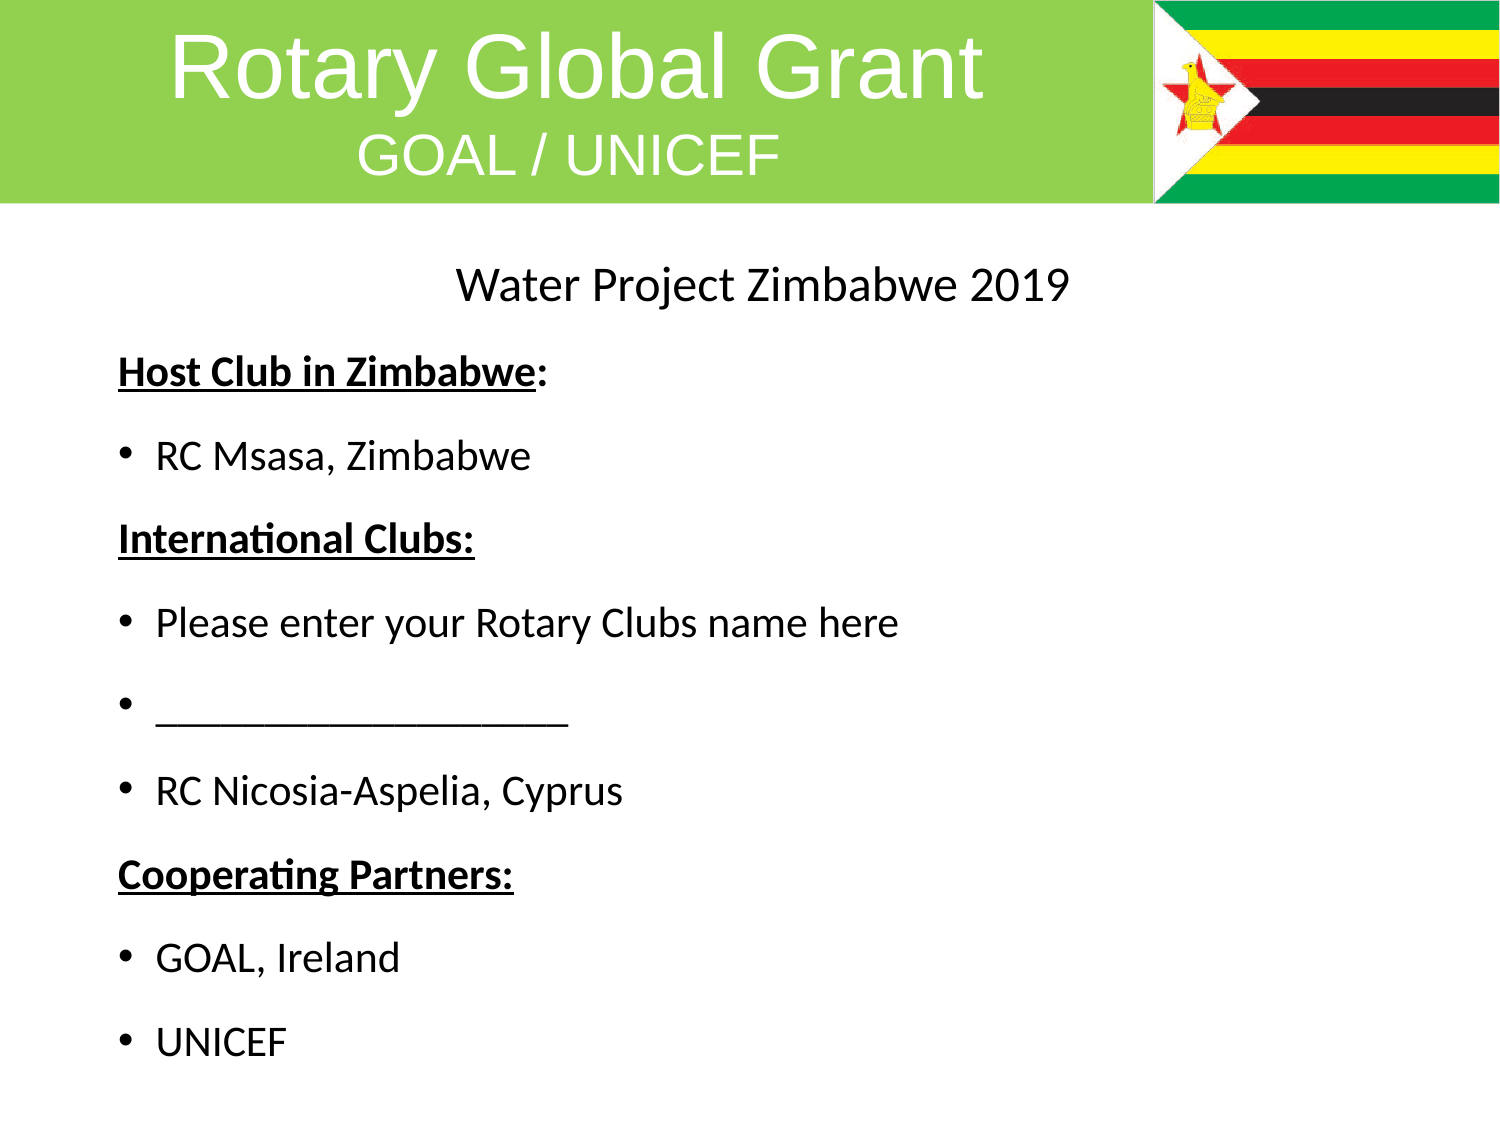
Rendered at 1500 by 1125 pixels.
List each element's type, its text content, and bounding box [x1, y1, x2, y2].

picture [1153, 0, 1500, 204]
list Water Project Zimbabwe 2019 Host Club in Zimbabwe: RC Msasa, Zimbabwe International Clubs: Please enter your Rotary Clubs name here ___________________ RC Nicosia-Aspelia, Cyprus Cooperating Partners: GOAL, Ireland UNICEF [103, 231, 1397, 1096]
text_box [0, 0, 1153, 204]
text_box Rotary Global Grant GOAL / UNICEF [81, 0, 1072, 195]
